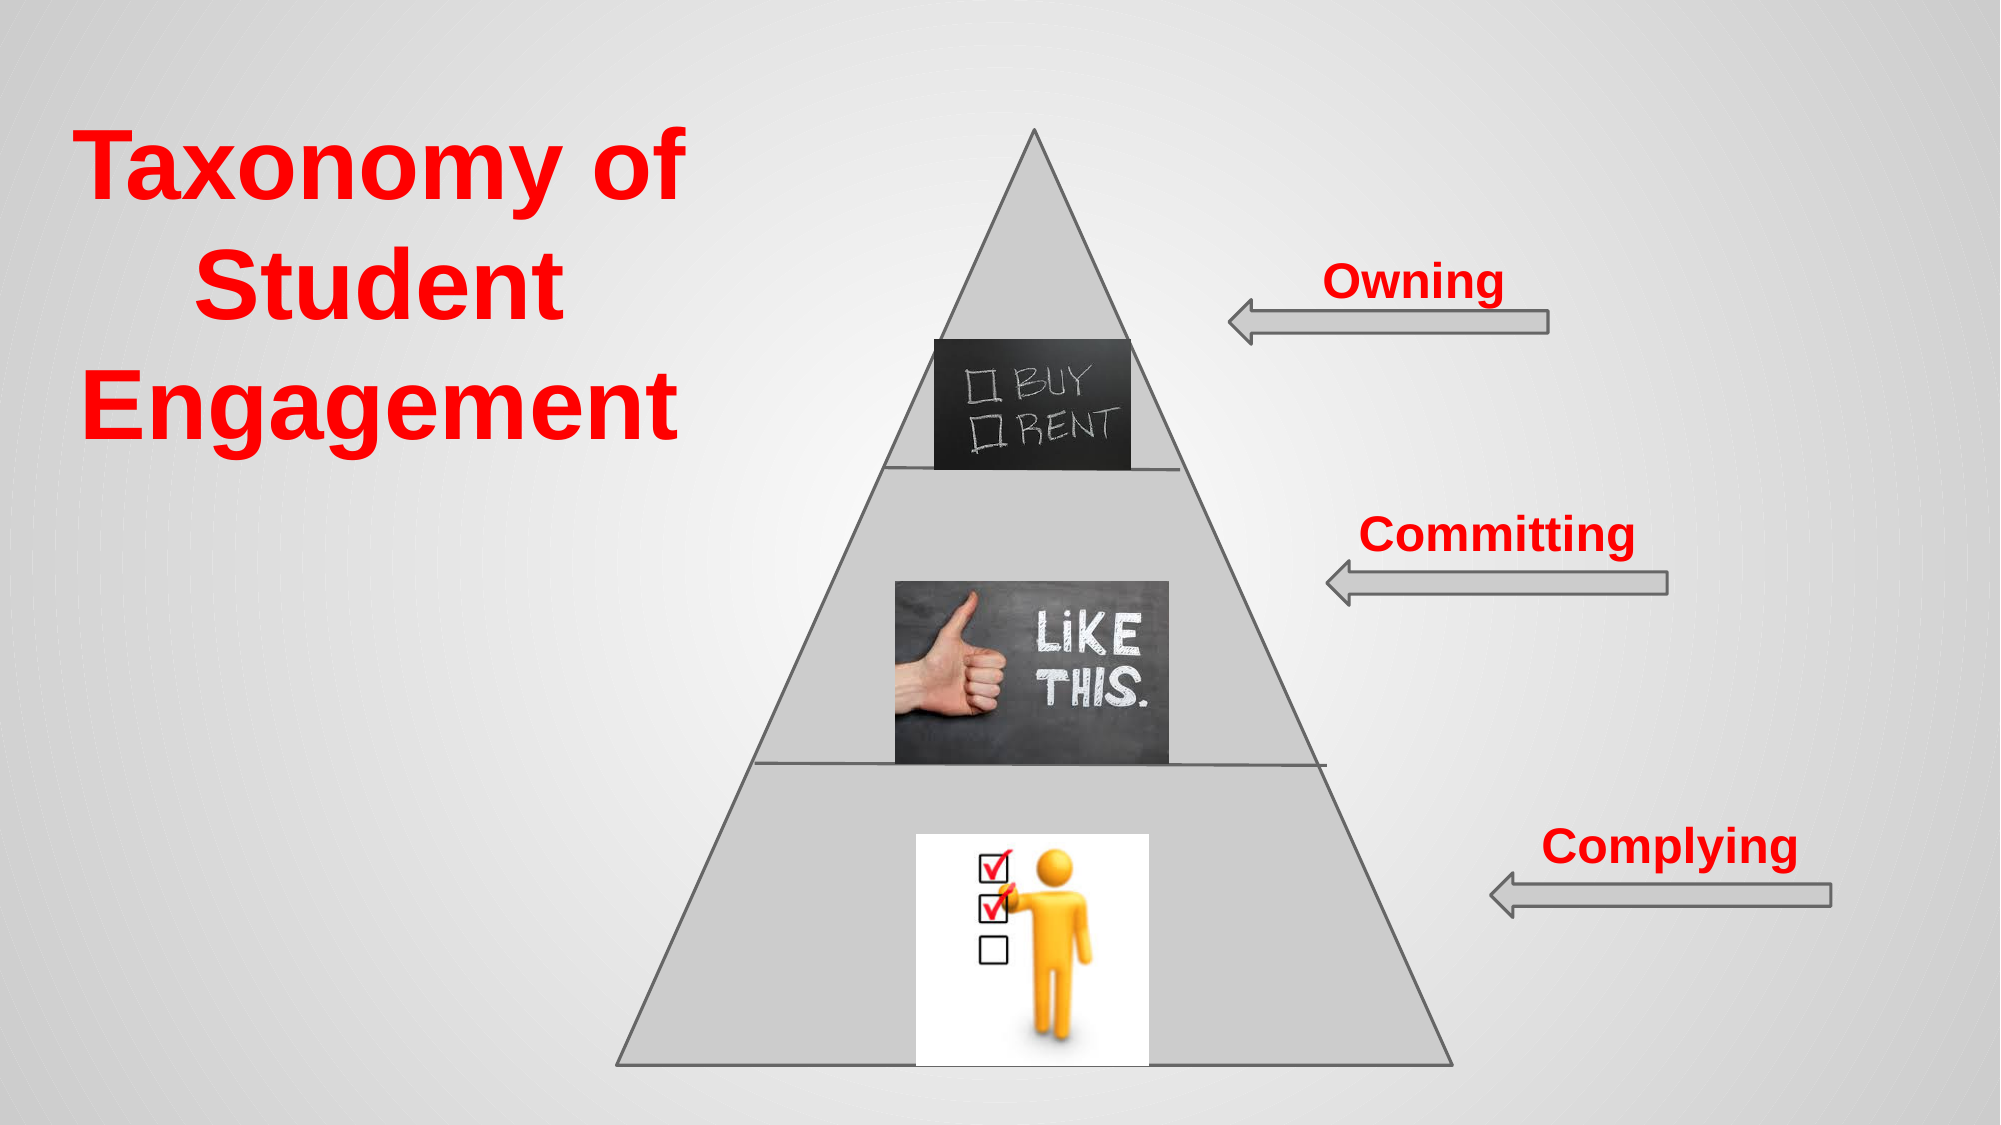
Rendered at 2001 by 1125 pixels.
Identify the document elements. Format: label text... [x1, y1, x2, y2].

picture [895, 581, 1169, 764]
text_box [1228, 299, 1548, 345]
text_box [616, 354, 1453, 1066]
picture [915, 833, 1149, 1066]
text_box Committing [1343, 486, 1663, 561]
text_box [1172, 762, 1328, 766]
text_box [1490, 872, 1831, 918]
text_box Owning [1307, 234, 1559, 309]
text_box [1326, 561, 1668, 606]
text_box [754, 762, 891, 766]
text_box [941, 129, 1128, 337]
text_box Complying [1526, 798, 1846, 873]
title Taxonomy of Student Engagement [35, 68, 723, 475]
picture [933, 339, 1131, 470]
